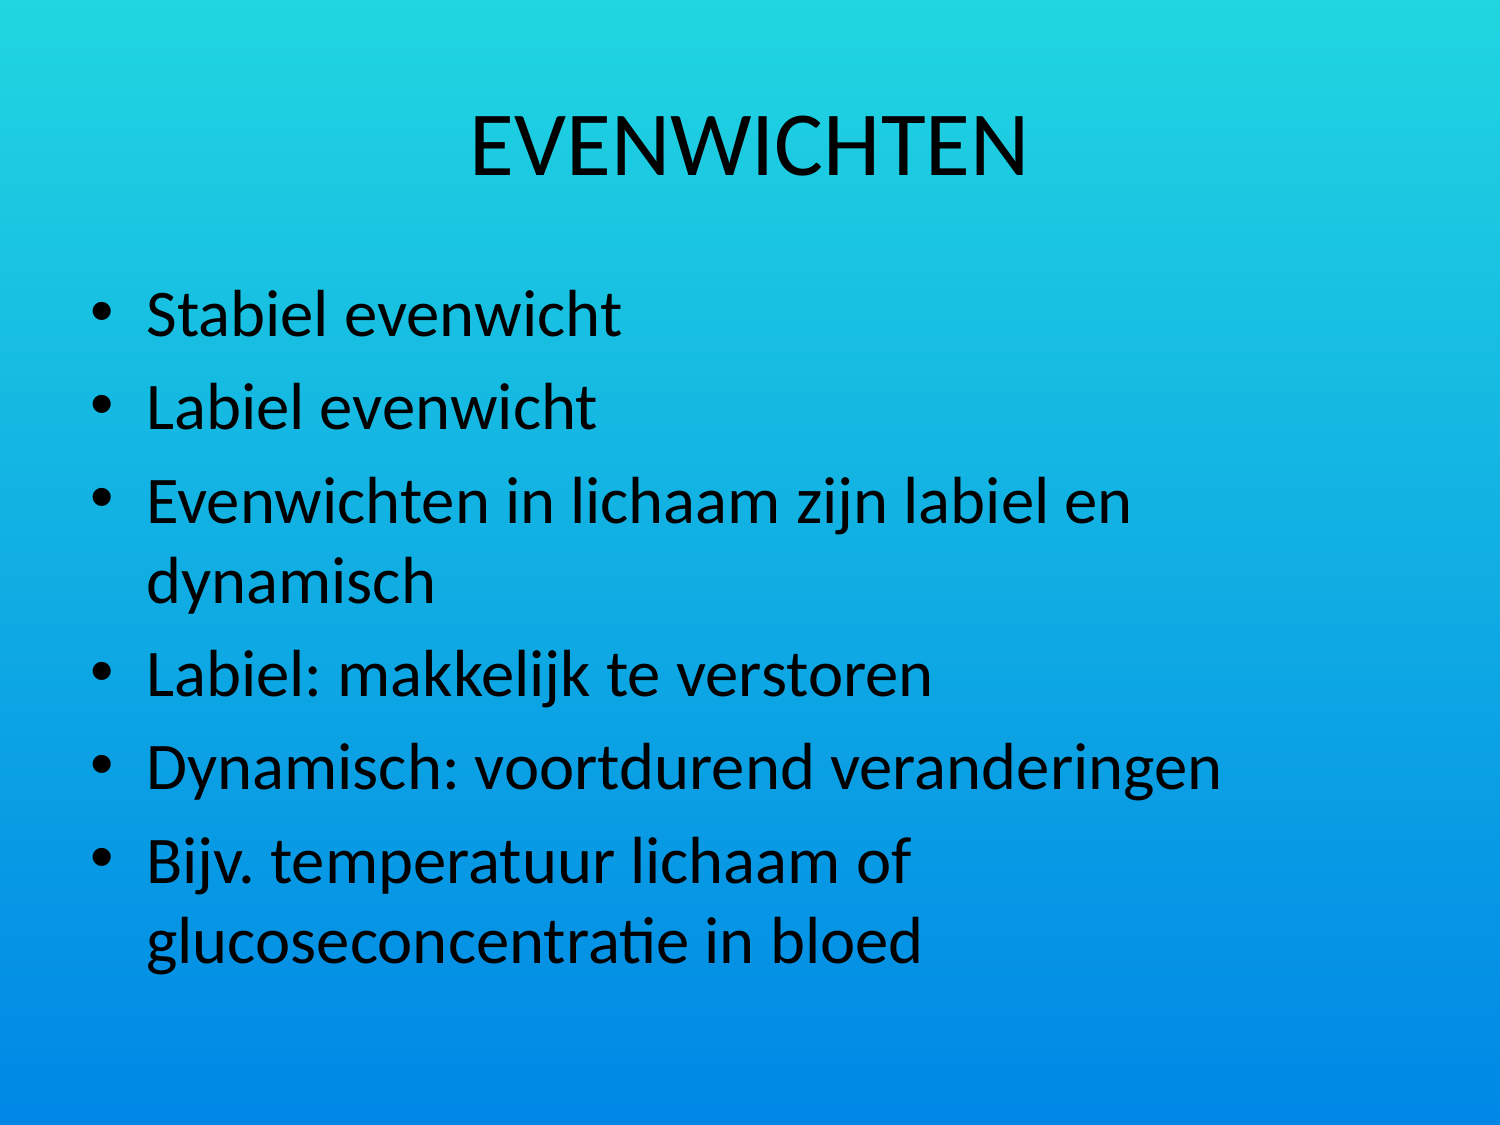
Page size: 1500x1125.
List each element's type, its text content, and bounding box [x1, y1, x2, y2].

list Stabiel evenwicht Labiel evenwicht Evenwichten in lichaam zijn labiel en dynamisch Labiel: makkelijk te verstoren Dynamisch: voortdurend veranderingen Bijv. temperatuur lichaam of glucoseconcentratie in bloed [75, 262, 1425, 1005]
title EVENWICHTEN [75, 45, 1425, 233]
